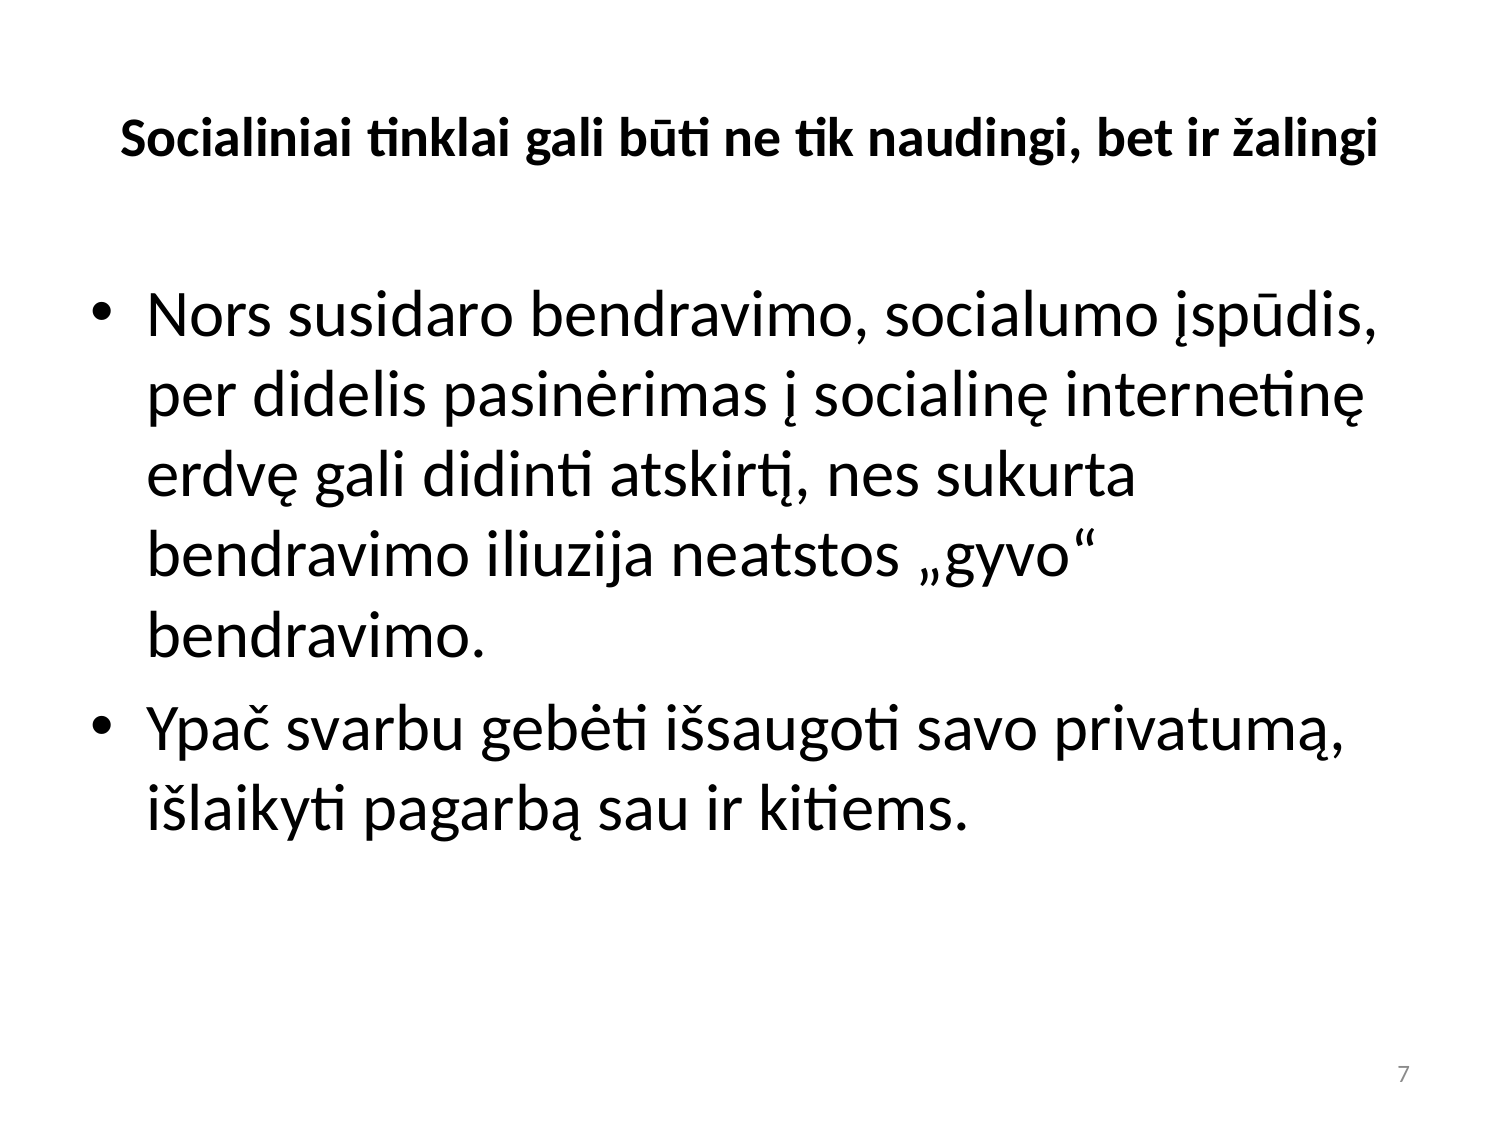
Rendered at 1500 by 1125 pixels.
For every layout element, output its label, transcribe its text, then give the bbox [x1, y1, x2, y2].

slide_number 7 [1074, 1042, 1425, 1103]
list Nors susidaro bendravimo, socialumo įspūdis, per didelis pasinėrimas į socialinę internetinę erdvę gali didinti atskirtį, nes sukurta bendravimo iliuzija neatstos „gyvo“ bendravimo. Ypač svarbu gebėti išsaugoti savo privatumą, išlaikyti pagarbą sau ir kitiems. [75, 262, 1425, 1005]
title Socialiniai tinklai gali būti ne tik naudingi, bet ir žalingi [75, 73, 1425, 261]
